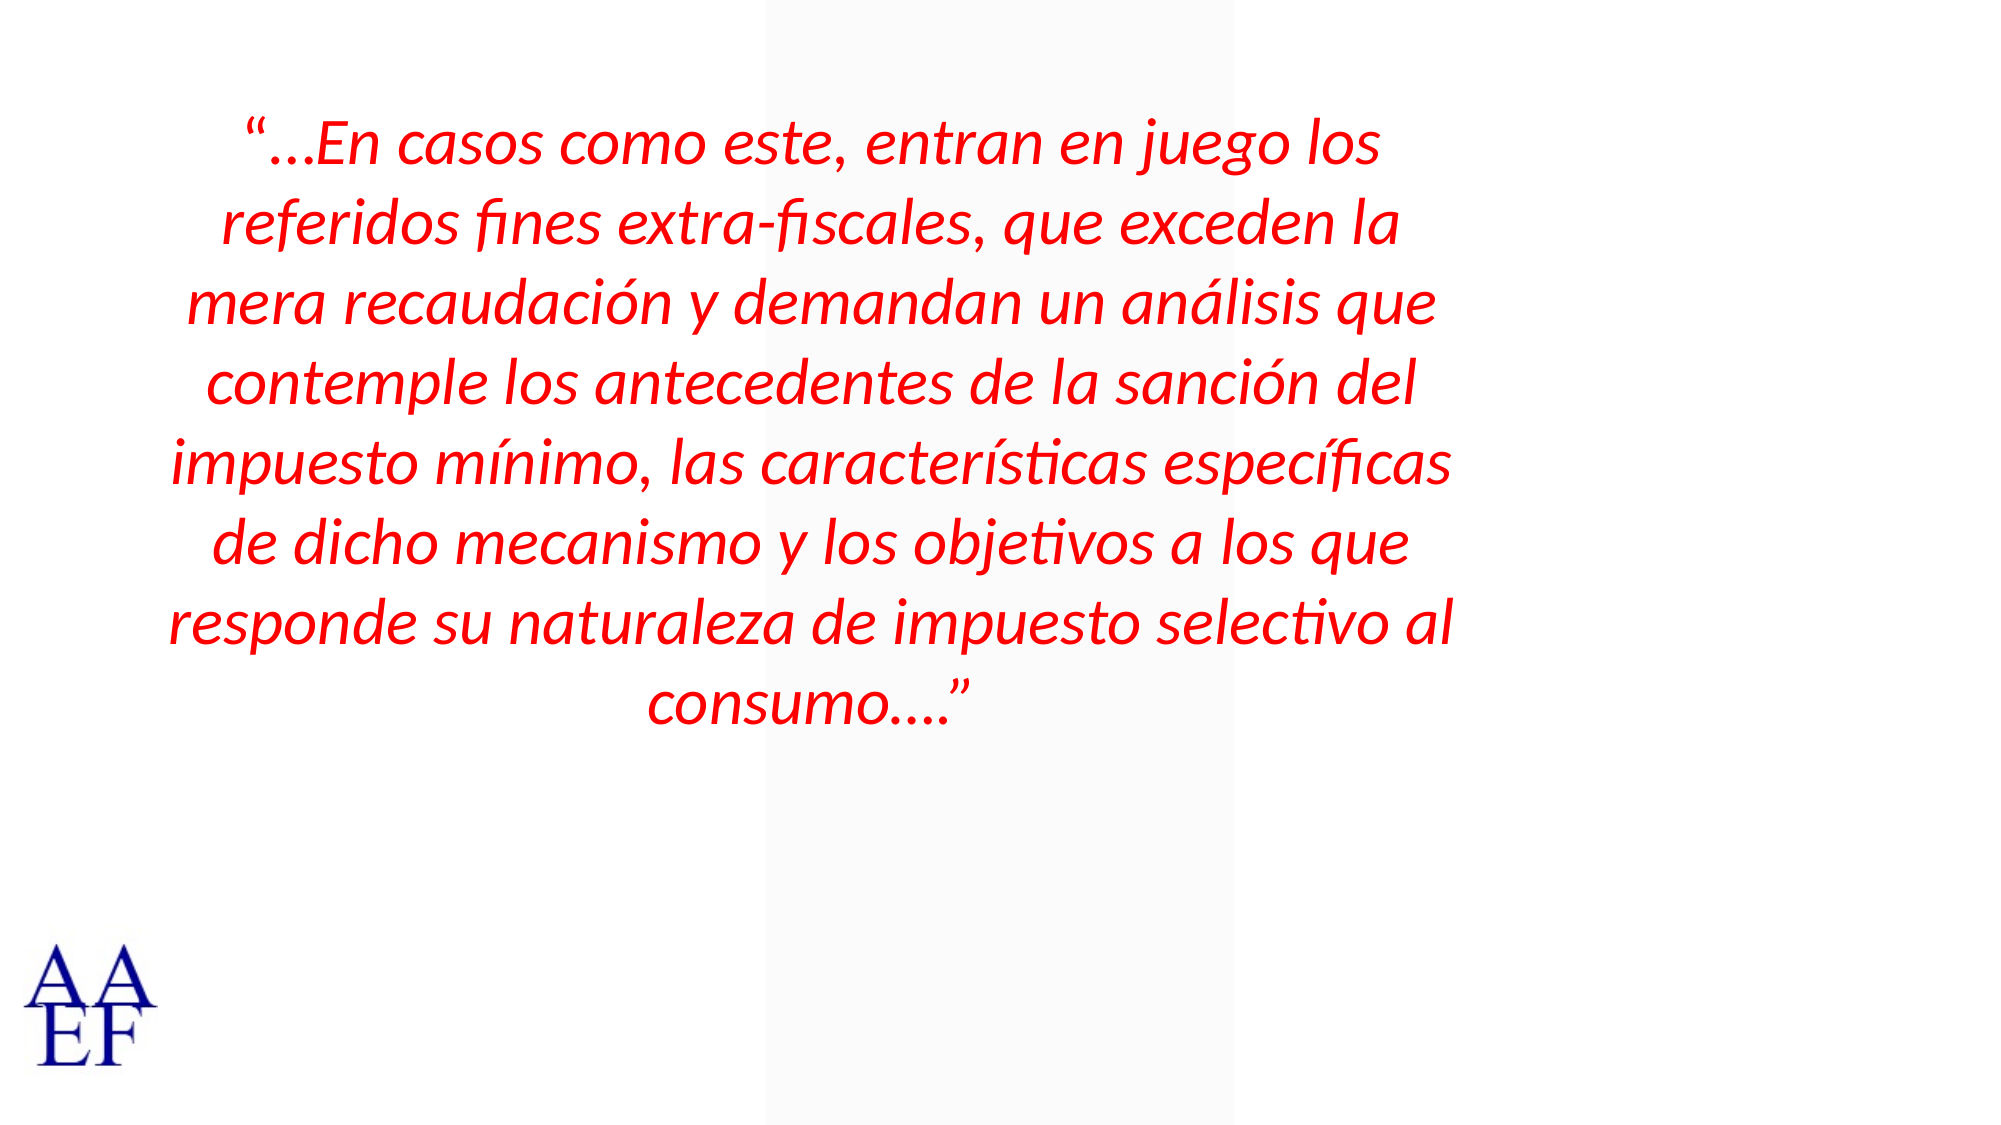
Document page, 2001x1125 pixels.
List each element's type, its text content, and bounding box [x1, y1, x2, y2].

picture [23, 924, 158, 1088]
text_box “…En casos como este, entran en juego los referidos fines extra-fiscales, que exceden la mera recaudación y demandan un análisis que contemple los antecedentes de la sanción del impuesto mínimo, las características específicas de dicho mecanismo y los objetivos a los que responde su naturaleza de impuesto selectivo al consumo….” [133, 90, 1492, 746]
